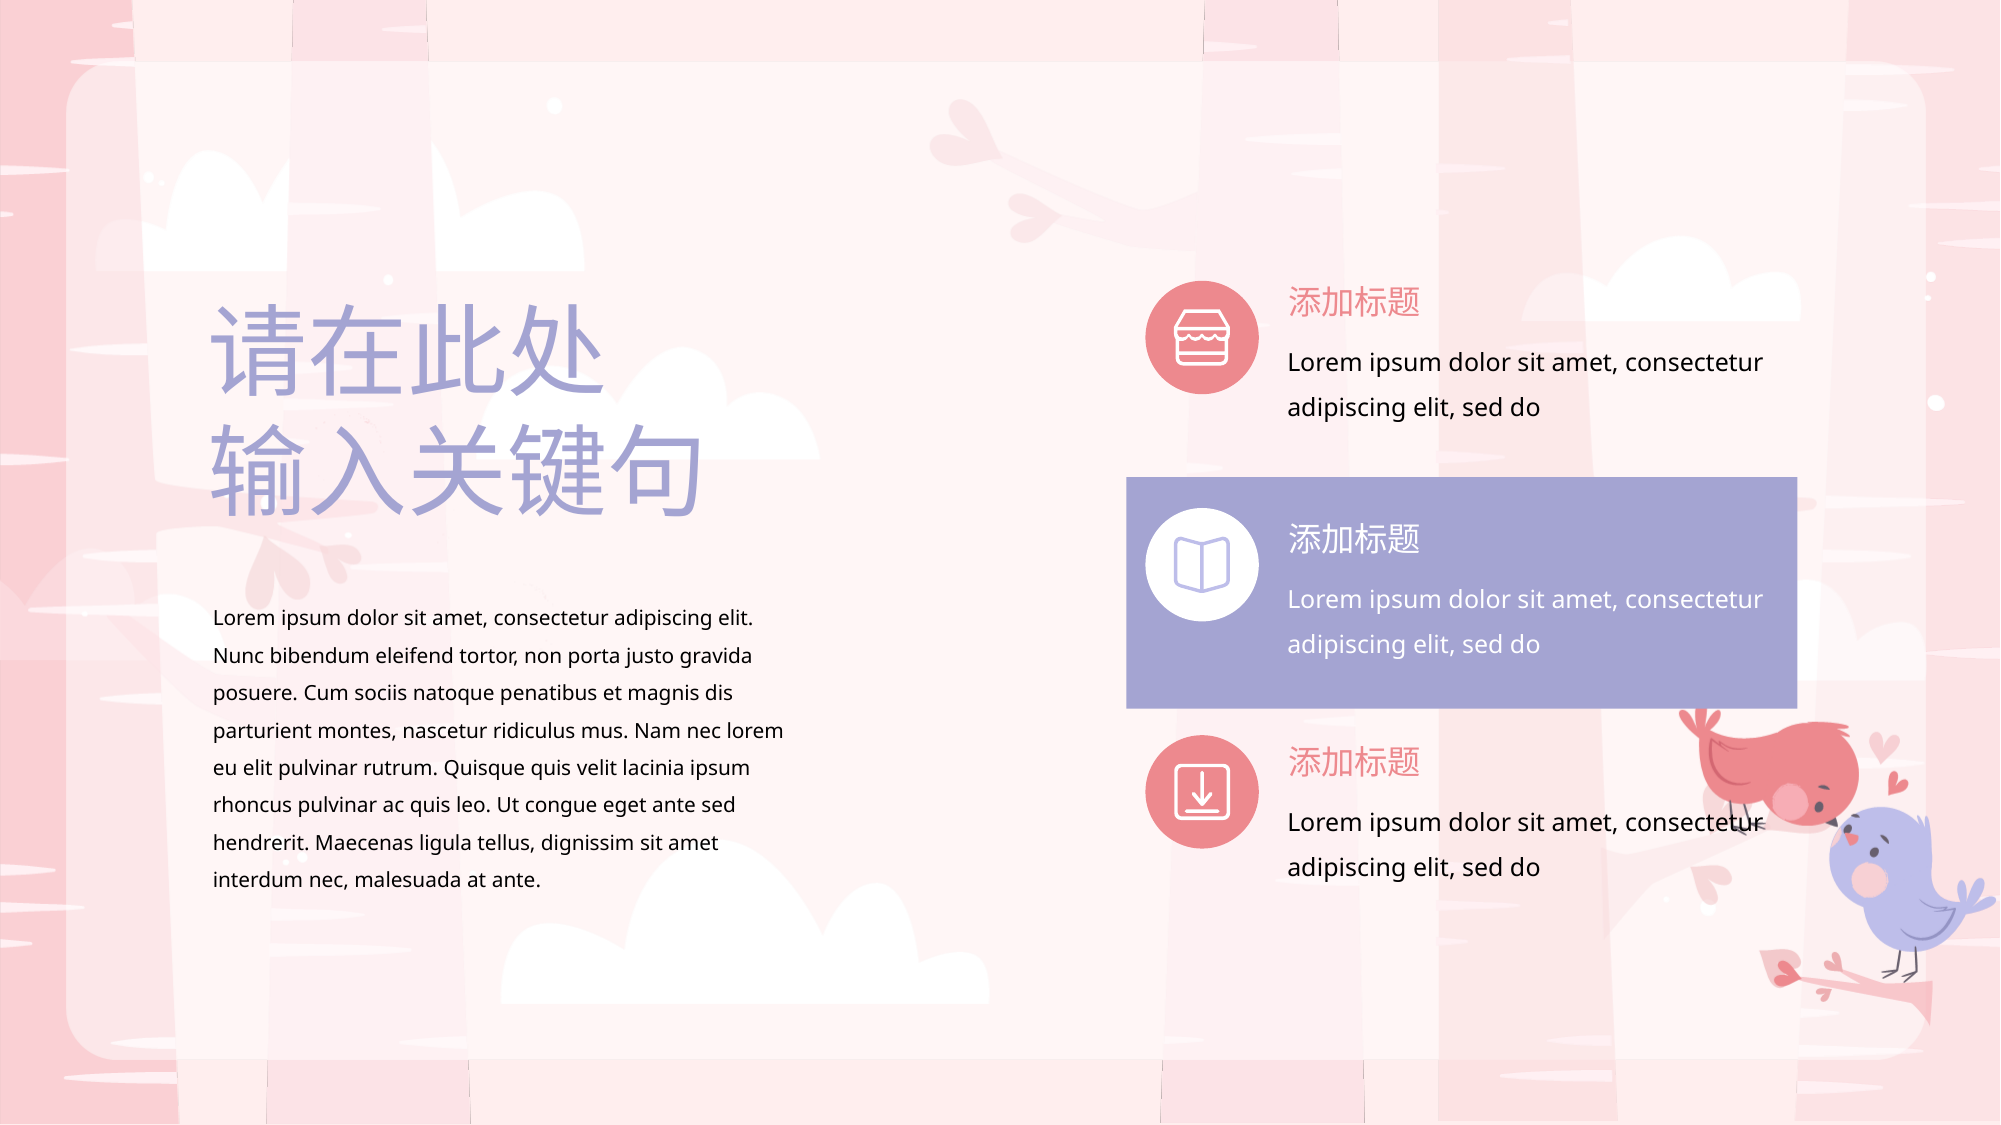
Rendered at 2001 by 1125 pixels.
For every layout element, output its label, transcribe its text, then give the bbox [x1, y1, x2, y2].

text_box 添加标题 [1288, 740, 1422, 781]
text_box Lorem ipsum dolor sit amet, consectetur adipiscing elit, sed do [1287, 791, 1798, 882]
text_box [1125, 476, 1798, 710]
text_box [1173, 536, 1230, 593]
picture [0, 0, 2000, 1125]
text_box 请在此处 输入关键句 [192, 280, 744, 536]
text_box Lorem ipsum dolor sit amet, consectetur adipiscing elit. Nunc bibendum eleifend tortor, non porta justo gravida posuere. Cum sociis natoque penatibus et magnis dis parturient montes, nascetur ridiculus mus. Nam nec lorem eu elit pulvinar rutrum. Quisque quis velit lacinia ipsum rhoncus pulvinar ac quis leo. Ut congue eget ante sed hendrerit. Maecenas ligula tellus, dignissim sit amet interdum nec, malesuada at ante. [198, 585, 816, 900]
text_box Lorem ipsum dolor sit amet, consectetur adipiscing elit, sed do [1287, 331, 1798, 422]
text_box [1173, 309, 1230, 366]
text_box Lorem ipsum dolor sit amet, consectetur adipiscing elit, sed do [1287, 568, 1798, 659]
text_box 添加标题 [1288, 518, 1422, 559]
text_box [1144, 279, 1260, 396]
text_box [1144, 734, 1260, 850]
text_box [1144, 506, 1260, 623]
text_box [1174, 763, 1231, 821]
text_box 添加标题 [1288, 280, 1422, 321]
